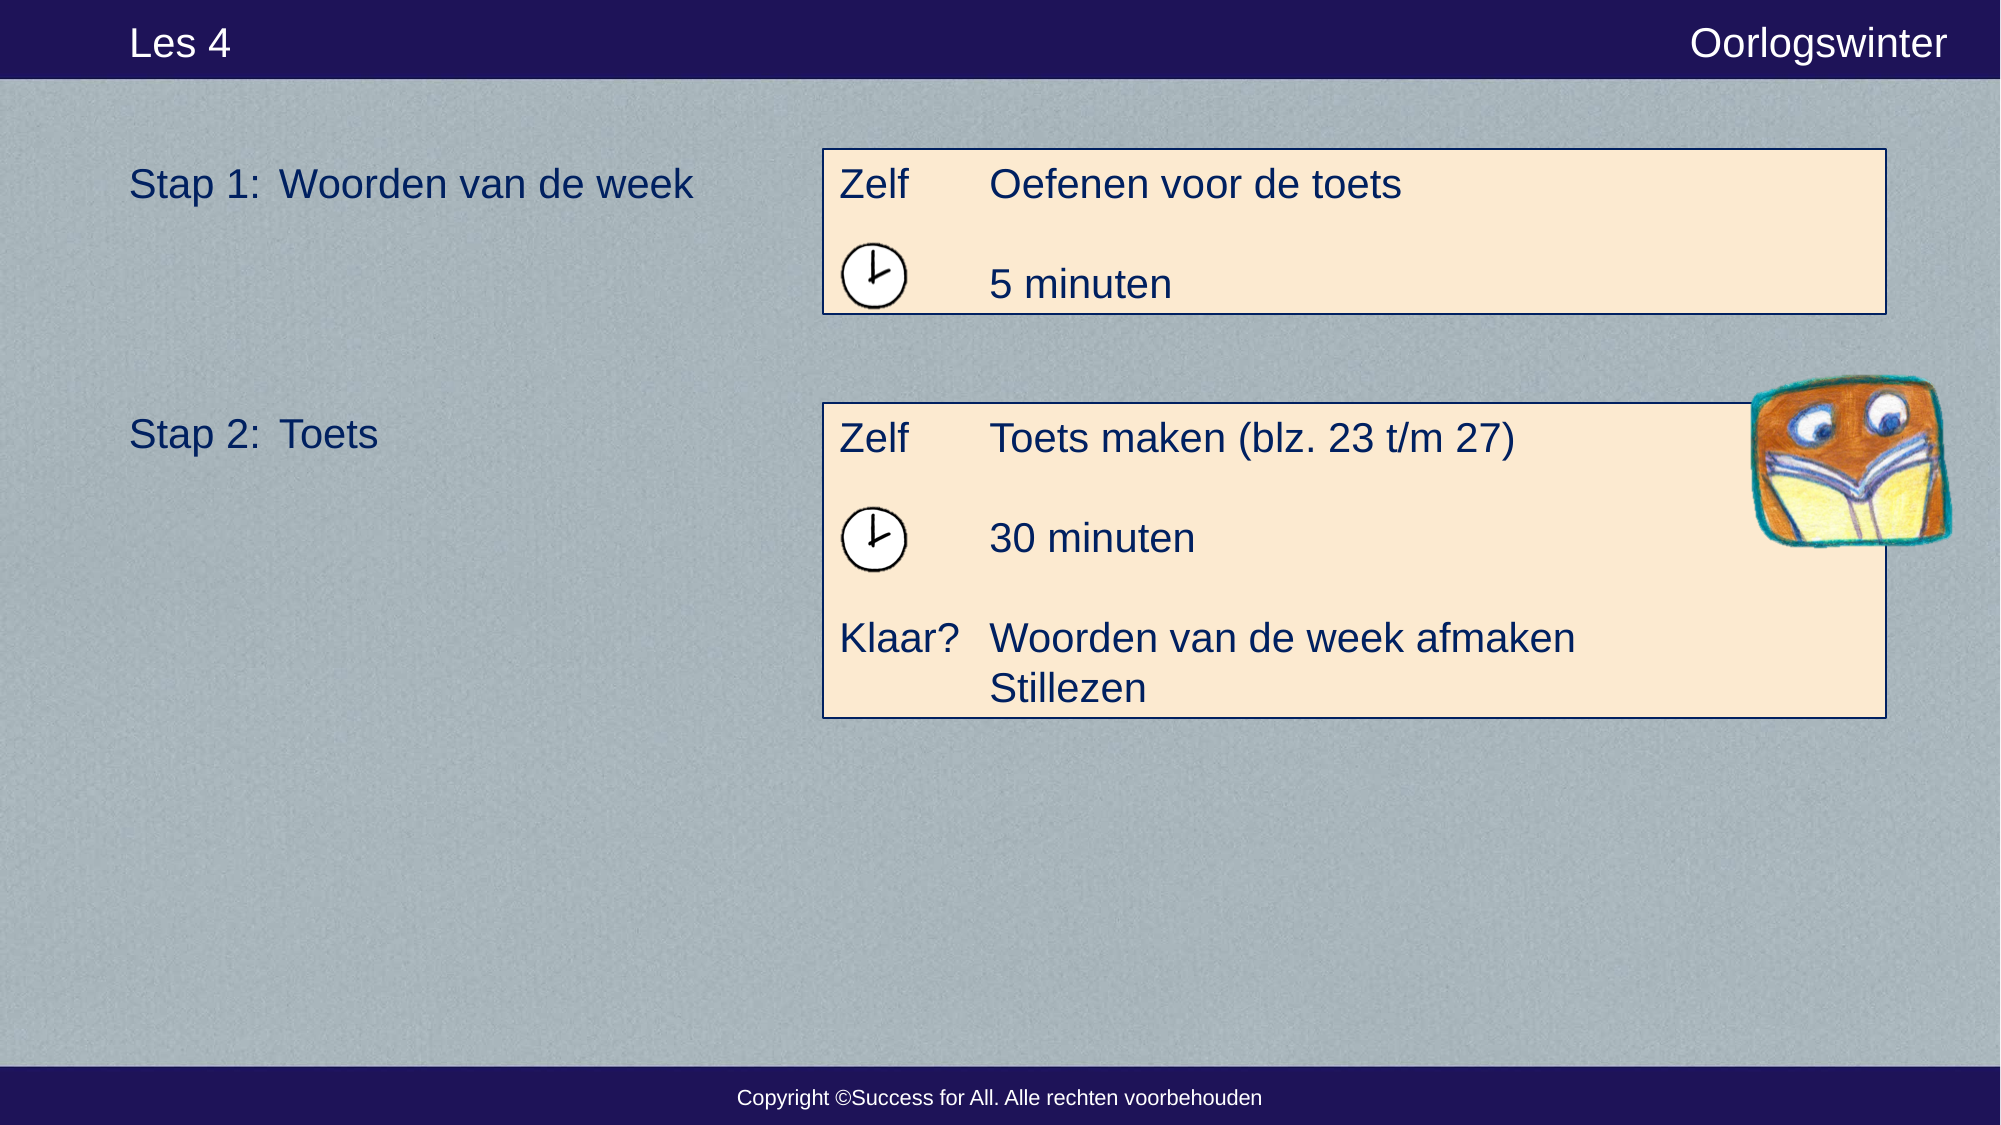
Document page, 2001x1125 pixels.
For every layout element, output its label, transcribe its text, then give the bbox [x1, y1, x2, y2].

text_box Stap 1: Woorden van de week Stap 2: Toets [114, 148, 907, 765]
text_box Copyright ©Success for All. Alle rechten voorbehouden [0, 1076, 2000, 1125]
text_box Les 4 [114, 8, 354, 74]
text_box Zelf Oefenen voor de toets 5 minuten [822, 148, 1886, 314]
text_box Zelf Toets maken (blz. 23 t/m 27) 30 minuten Klaar? Woorden van de week afmaken Stillezen [822, 402, 1886, 719]
text_box Oorlogswinter [786, 8, 1963, 74]
picture [0, 0, 2001, 1125]
